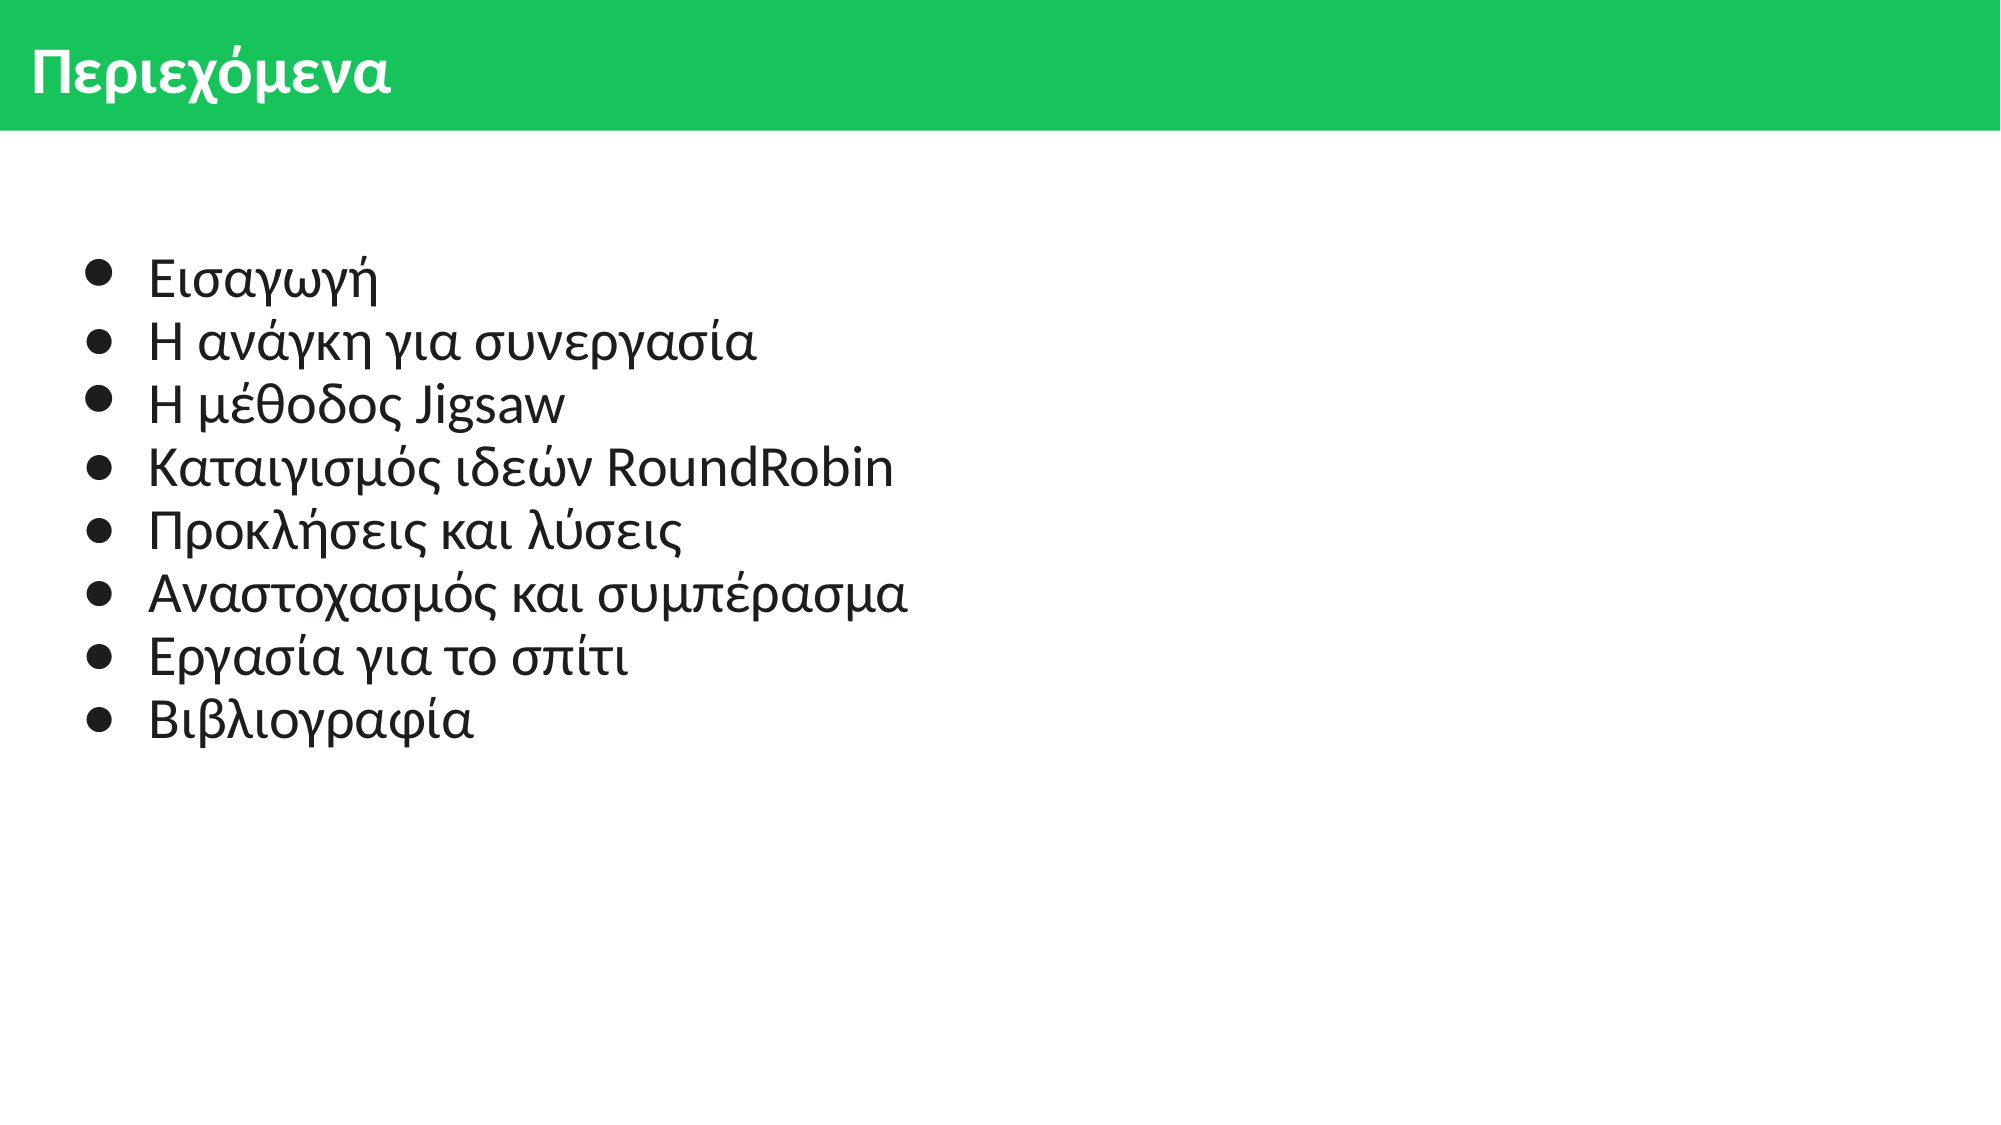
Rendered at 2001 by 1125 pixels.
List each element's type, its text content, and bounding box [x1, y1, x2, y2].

title Περιεχόμενα [16, 13, 1976, 131]
list Εισαγωγή Η ανάγκη για συνεργασία Η μέθοδος Jigsaw Καταιγισμός ιδεών RoundRobin Προκλήσεις και λύσεις Αναστοχασμός και συμπέρασμα Εργασία για το σπίτι Βιβλιογραφία [58, 239, 1878, 1108]
